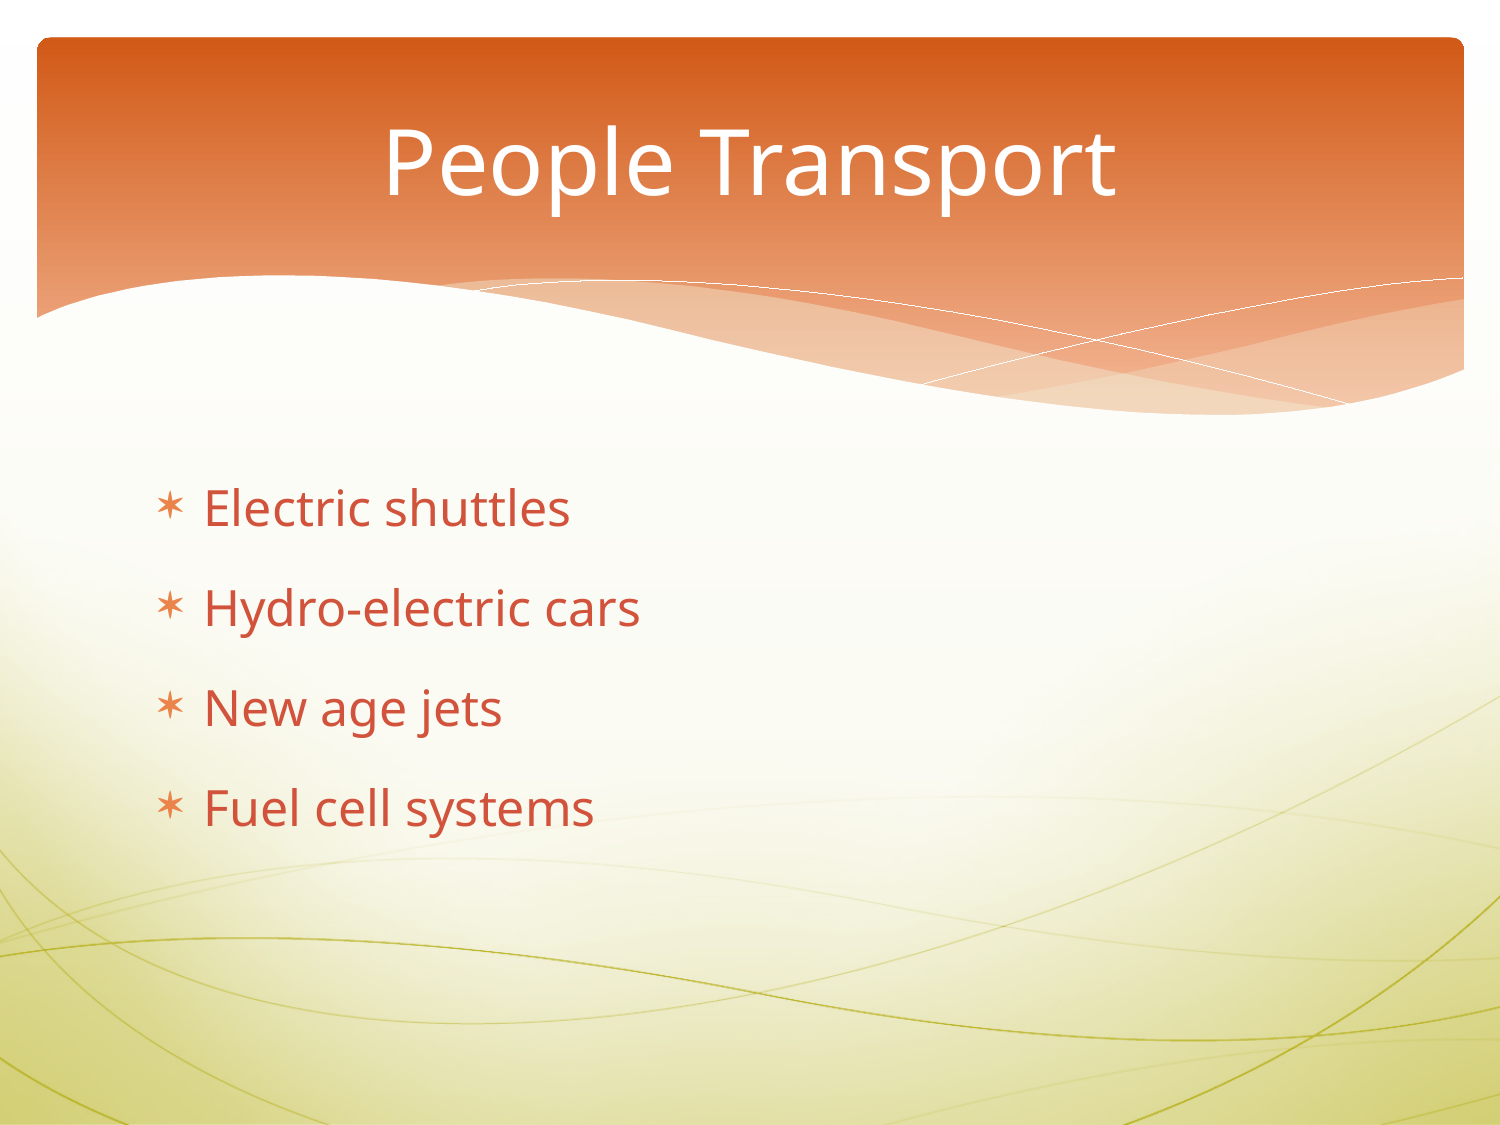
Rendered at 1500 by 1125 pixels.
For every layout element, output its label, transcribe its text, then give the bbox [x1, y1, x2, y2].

title People Transport [75, 55, 1425, 261]
list Electric shuttles Hydro-electric cars New age jets Fuel cell systems [143, 438, 1359, 1005]
